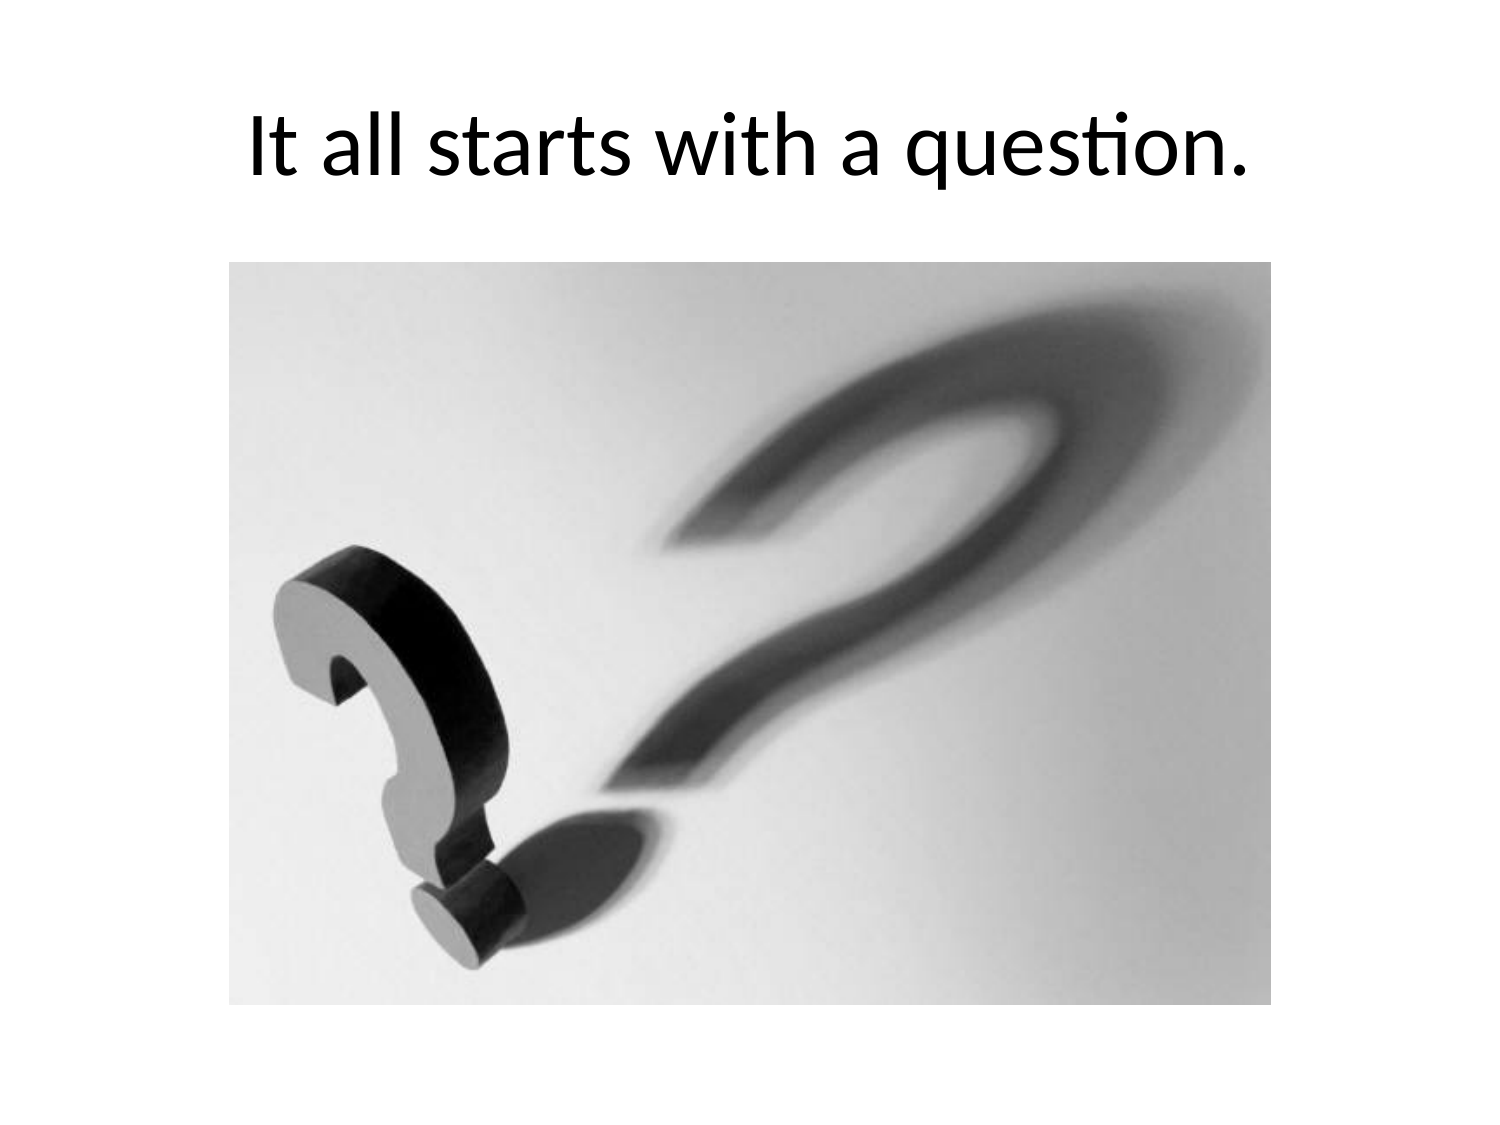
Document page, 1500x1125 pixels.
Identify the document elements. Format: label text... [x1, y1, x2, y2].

title It all starts with a question. [75, 45, 1425, 233]
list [74, 262, 1426, 1006]
